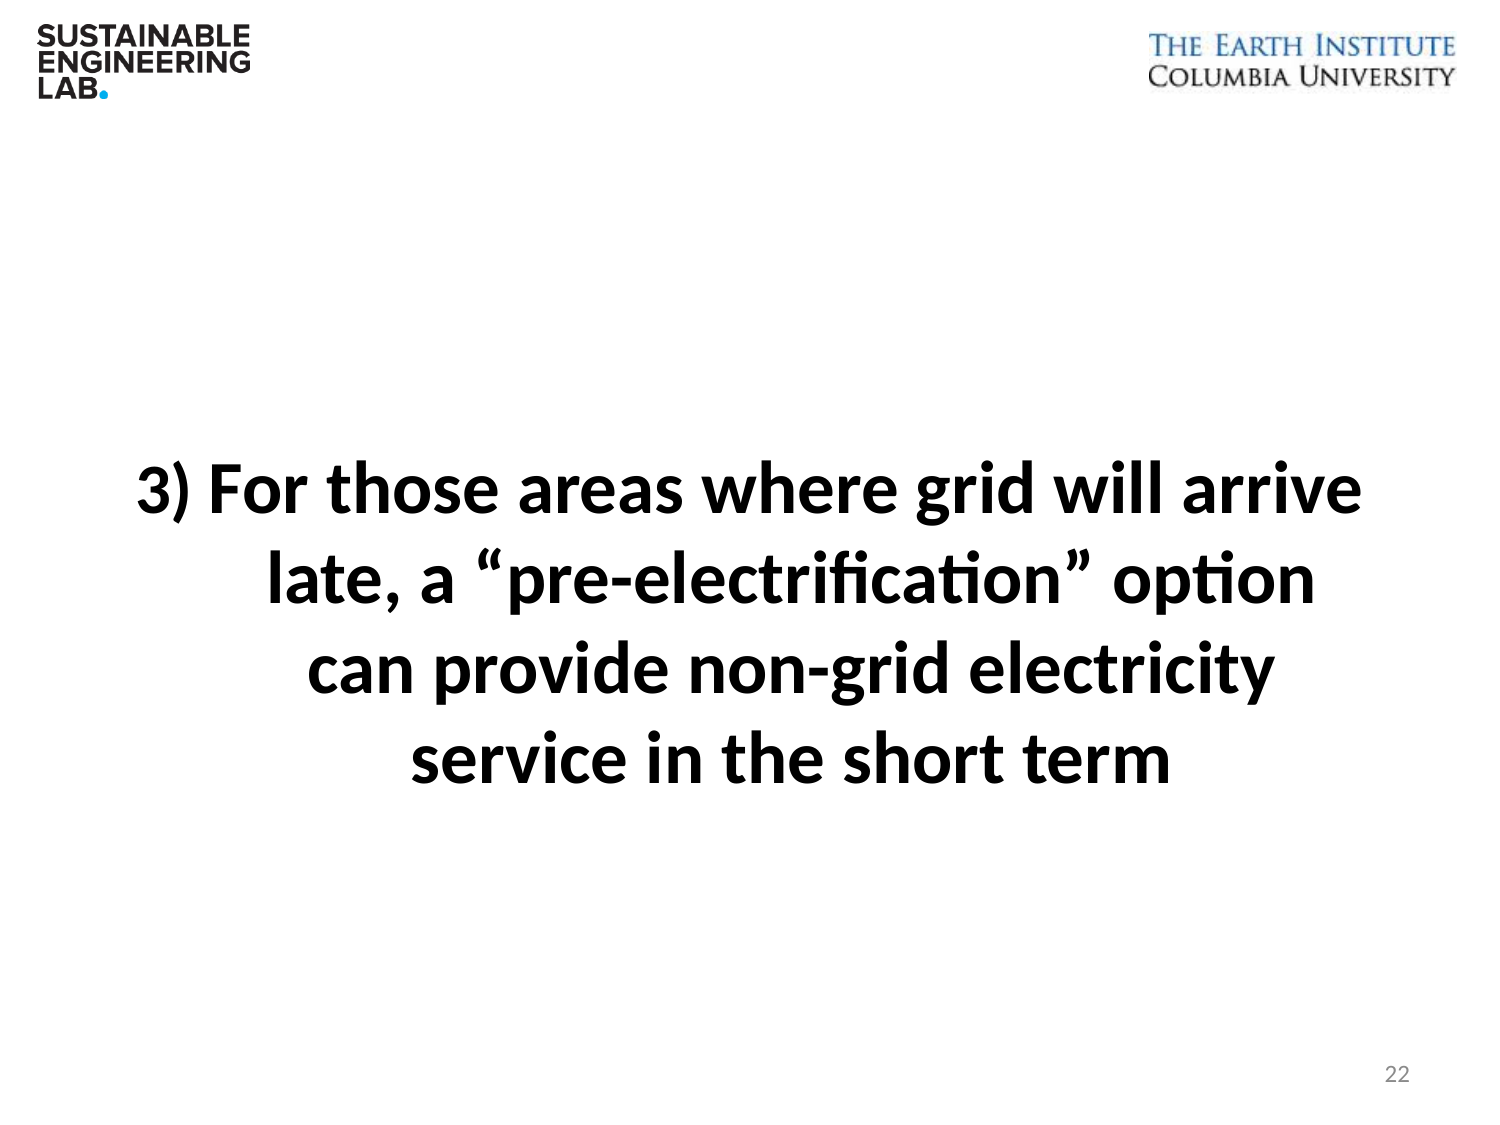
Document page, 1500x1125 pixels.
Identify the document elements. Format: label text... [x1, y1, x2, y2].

picture [37, 24, 250, 99]
slide_number 22 [1074, 1042, 1425, 1103]
picture [1149, 31, 1457, 119]
title 3) For those areas where grid will arrive late, a “pre-electrification” option can provide non-grid electricity service in the short term [112, 224, 1388, 1013]
